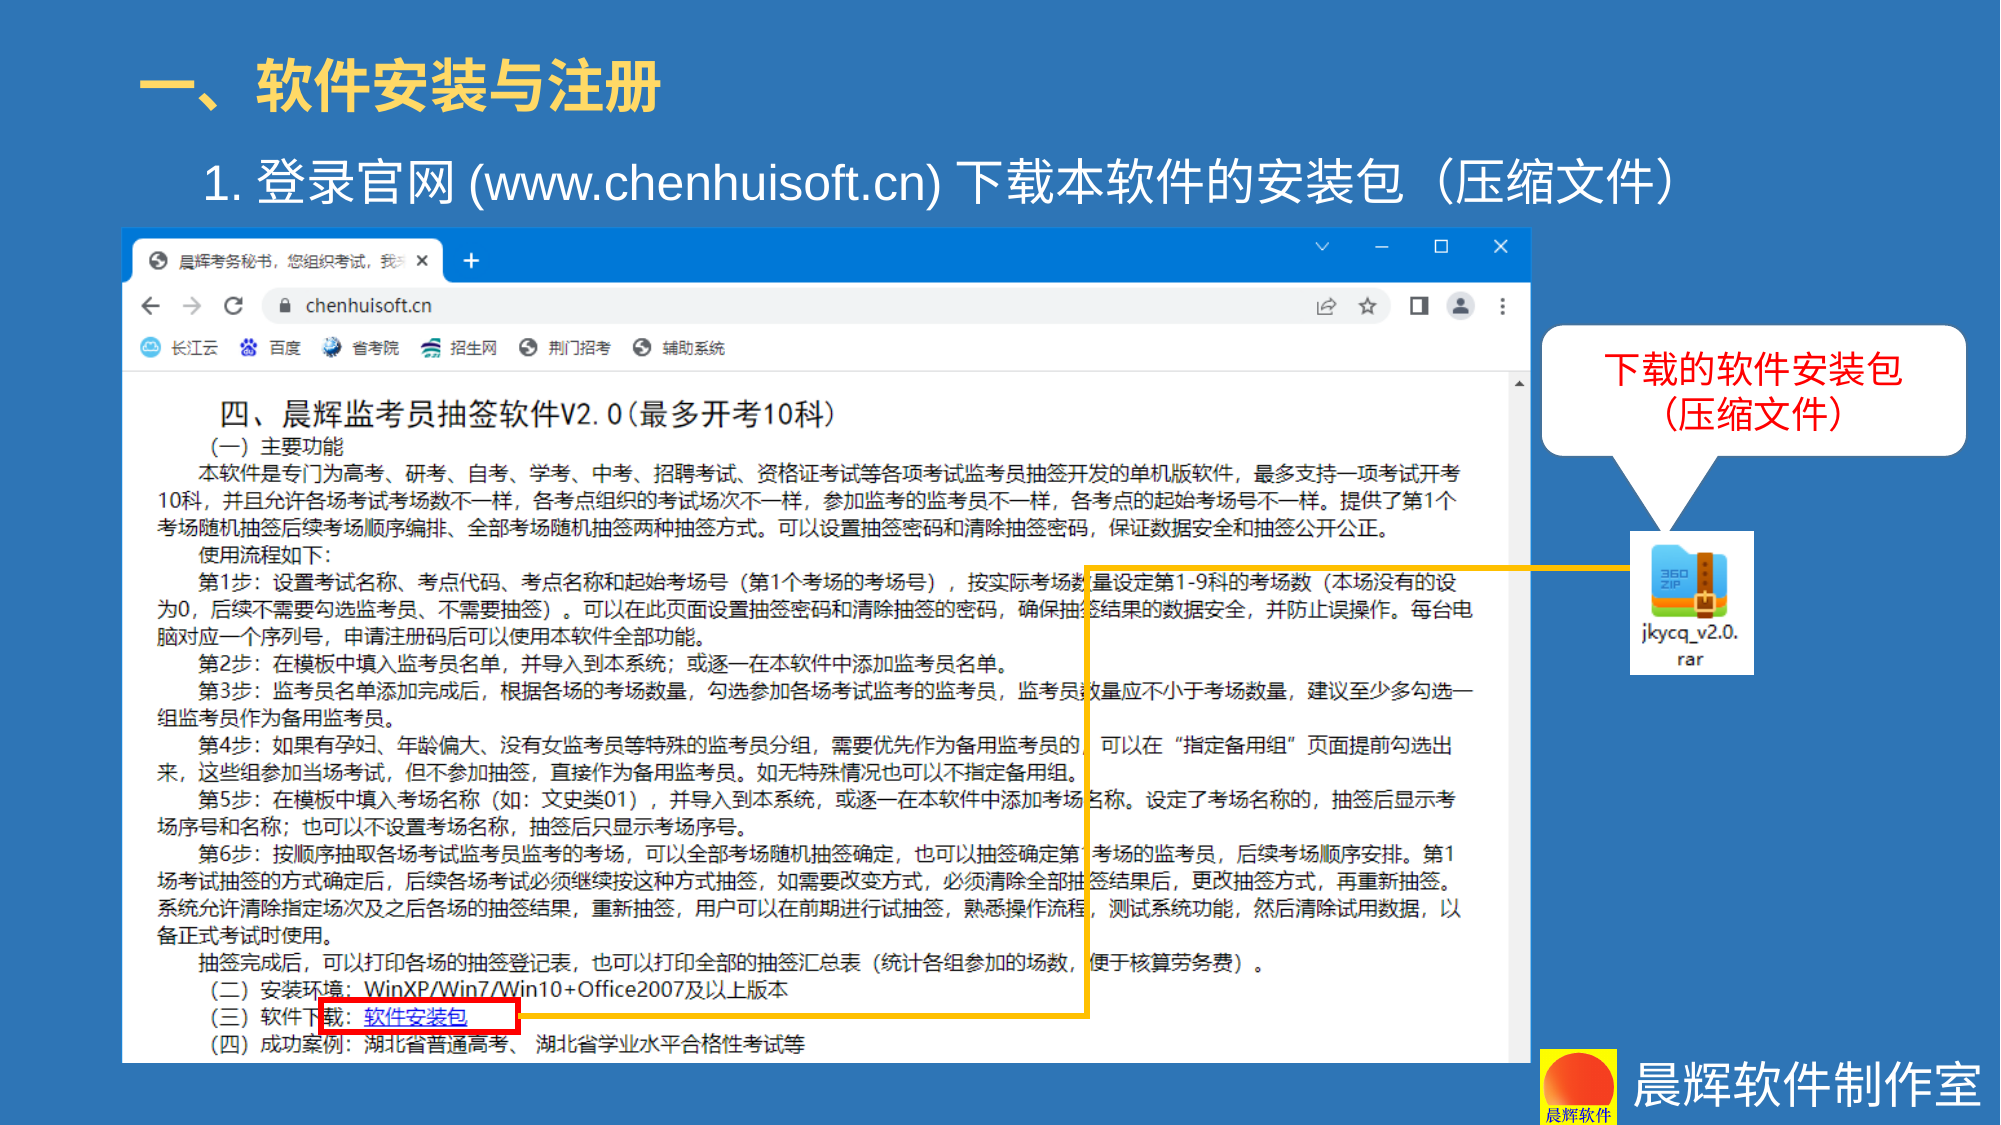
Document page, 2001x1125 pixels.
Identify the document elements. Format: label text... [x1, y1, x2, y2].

text_box 一、软件安装与注册 [124, 41, 679, 127]
text_box 1.登录官网(www.chenhuisoft.cn)下载本软件的安装包（压缩文件） [187, 143, 1720, 218]
text_box 下载的软件安装包 （压缩文件） [1539, 323, 1969, 531]
picture [1630, 531, 1754, 676]
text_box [518, 567, 1654, 1016]
text_box 晨辉软件制作室 [1618, 1052, 1998, 1122]
picture [1540, 1049, 1617, 1125]
picture [121, 227, 1532, 1064]
